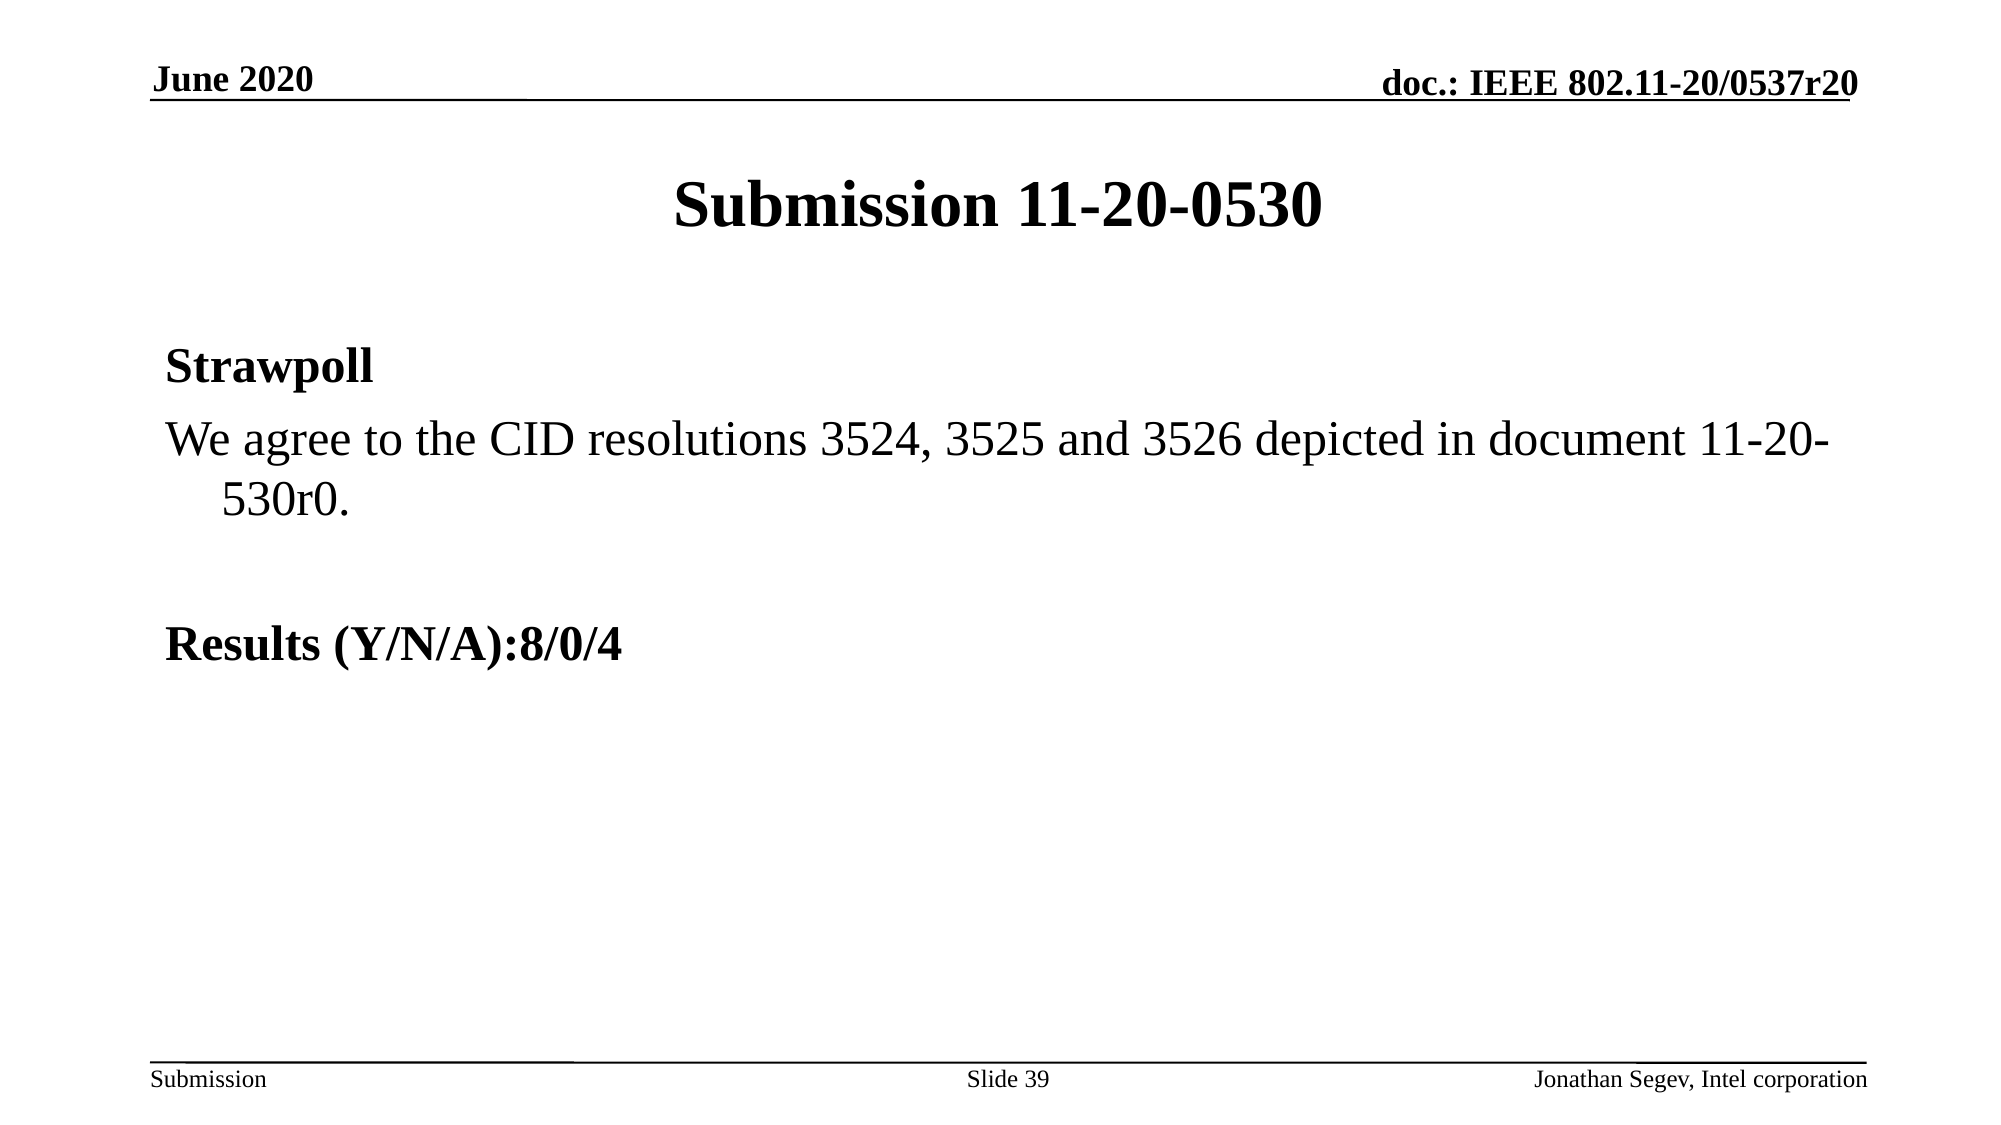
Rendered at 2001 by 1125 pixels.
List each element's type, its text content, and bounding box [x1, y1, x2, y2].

title Submission 11-20-0530 [149, 112, 1850, 288]
list Strawpoll We agree to the CID resolutions 3524, 3525 and 3526 depicted in document 11-20-530r0. Results (Y/N/A):8/0/4 [149, 324, 1850, 1000]
slide_number Slide 39 [950, 1061, 1067, 1123]
footer Jonathan Segev, Intel corporation [1171, 1061, 1869, 1093]
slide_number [152, 54, 563, 100]
